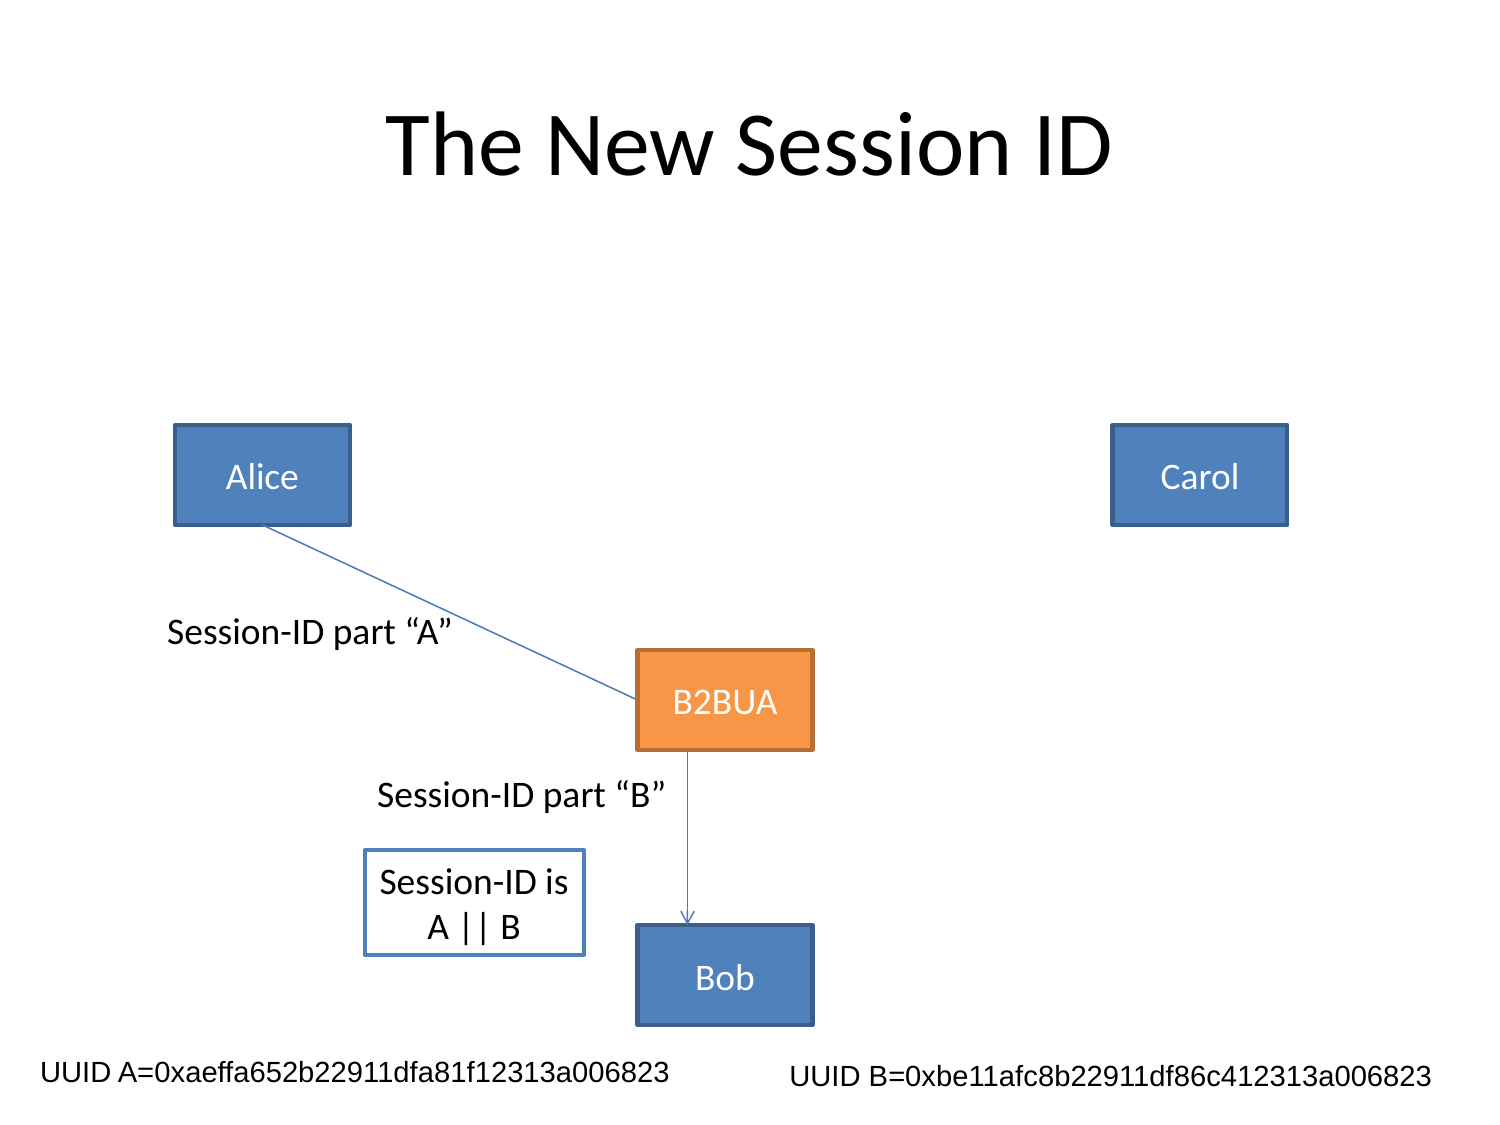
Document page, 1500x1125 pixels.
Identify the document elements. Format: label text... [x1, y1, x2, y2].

text_box Session-ID part “B” [362, 762, 682, 823]
text_box Alice [173, 423, 352, 527]
text_box Carol [1110, 423, 1289, 527]
text_box Session-ID part “A” [152, 599, 257, 660]
title The New Session ID [74, 44, 1426, 233]
text_box UUID B=0xbe11afc8b22911df86c412313a006823 [774, 1049, 1448, 1100]
text_box UUID A=0xaeffa652b22911dfa81f12313a006823 [25, 1045, 694, 1096]
text_box Bob [635, 923, 815, 1027]
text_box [262, 524, 638, 701]
text_box Session-ID is A || B [363, 848, 586, 957]
text_box B2BUA [635, 648, 815, 752]
